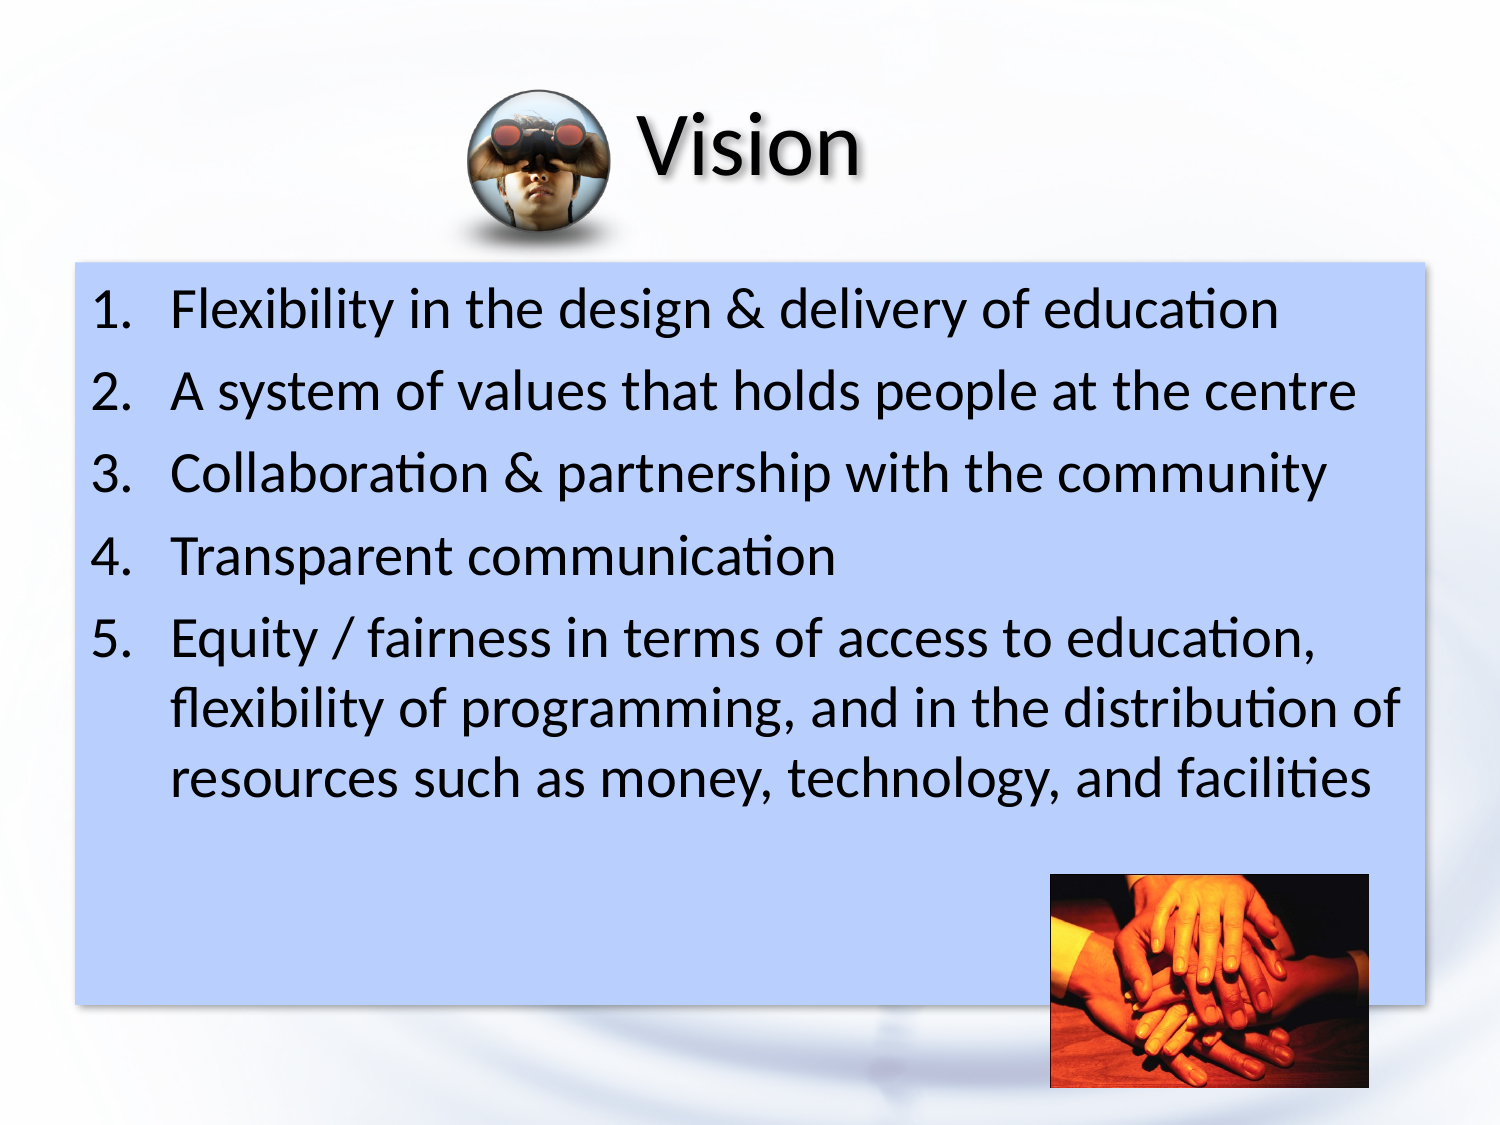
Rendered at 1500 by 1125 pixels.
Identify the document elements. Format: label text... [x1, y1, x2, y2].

title Vision [75, 45, 1425, 233]
picture [1049, 874, 1370, 1088]
picture [437, 87, 639, 263]
list Flexibility in the design & delivery of education A system of values that holds people at the centre Collaboration & partnership with the community Transparent communication Equity / fairness in terms of access to education, flexibility of programming, and in the distribution of resources such as money, technology, and facilities [75, 262, 1425, 1005]
